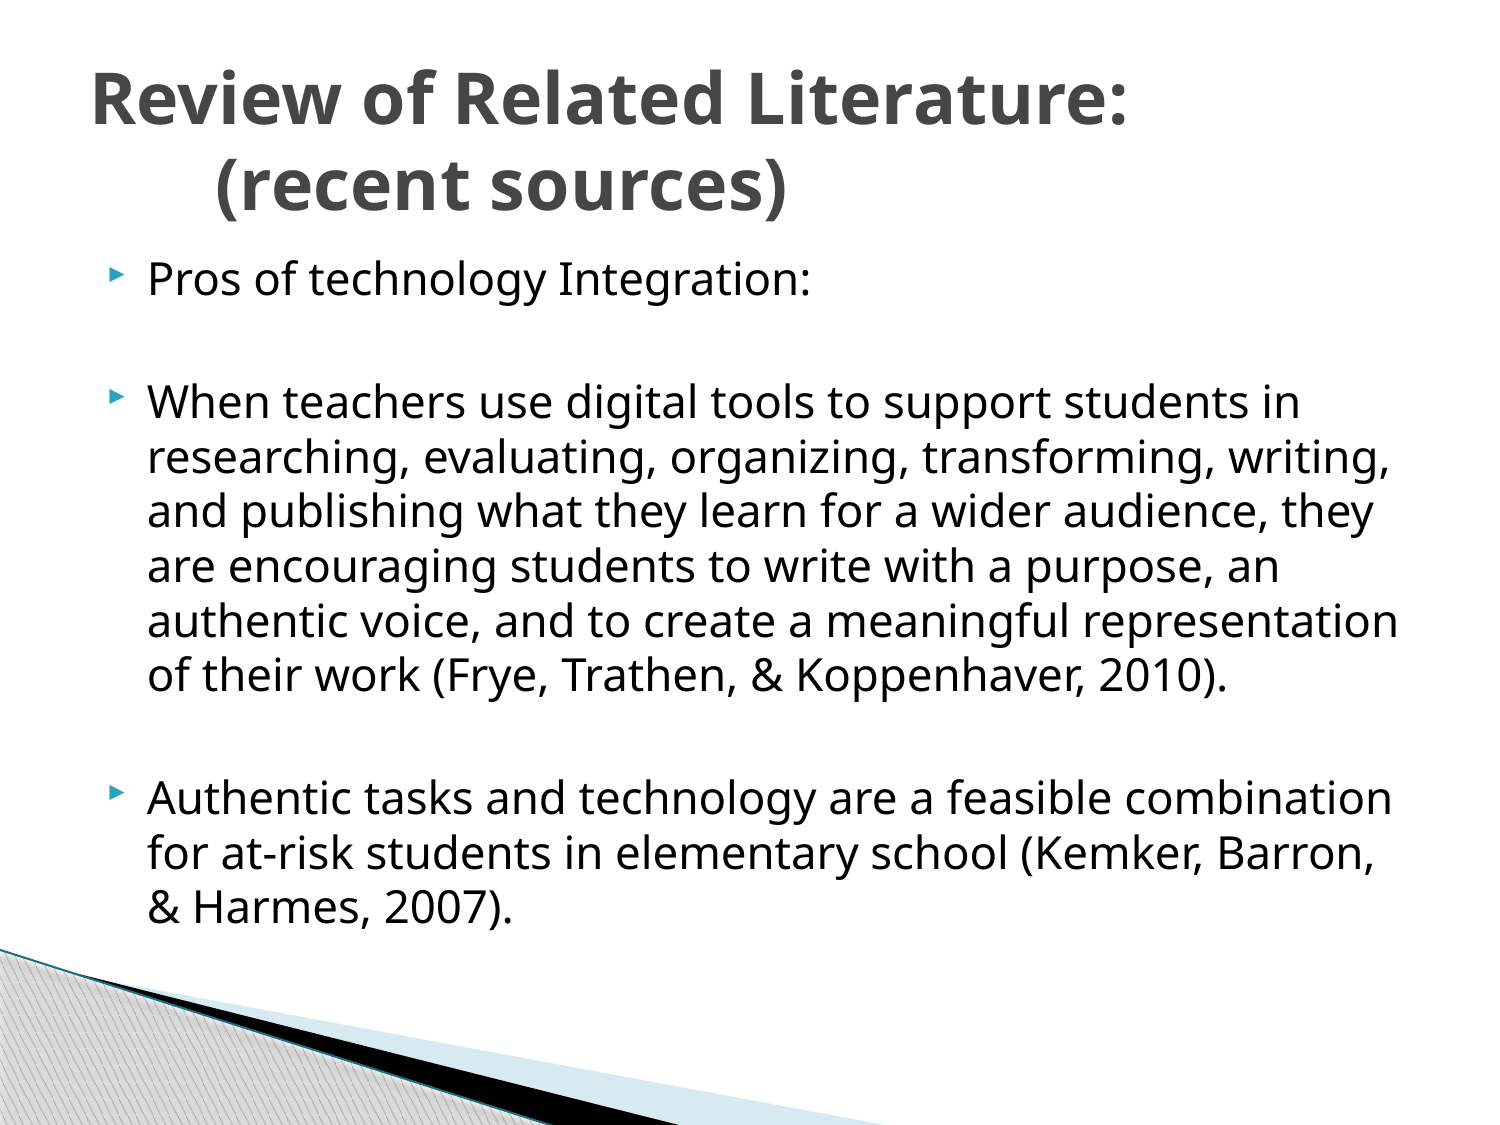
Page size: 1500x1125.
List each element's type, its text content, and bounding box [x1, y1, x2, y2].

title Review of Related Literature: (recent sources) [75, 45, 1425, 233]
list Pros of technology Integration: When teachers use digital tools to support students in researching, evaluating, organizing, transforming, writing, and publishing what they learn for a wider audience, they are encouraging students to write with a purpose, an authentic voice, and to create a meaningful representation of their work (Frye, Trathen, & Koppenhaver, 2010). Authentic tasks and technology are a feasible combination for at-risk students in elementary school (Kemker, Barron, & Harmes, 2007). [75, 243, 1425, 986]
